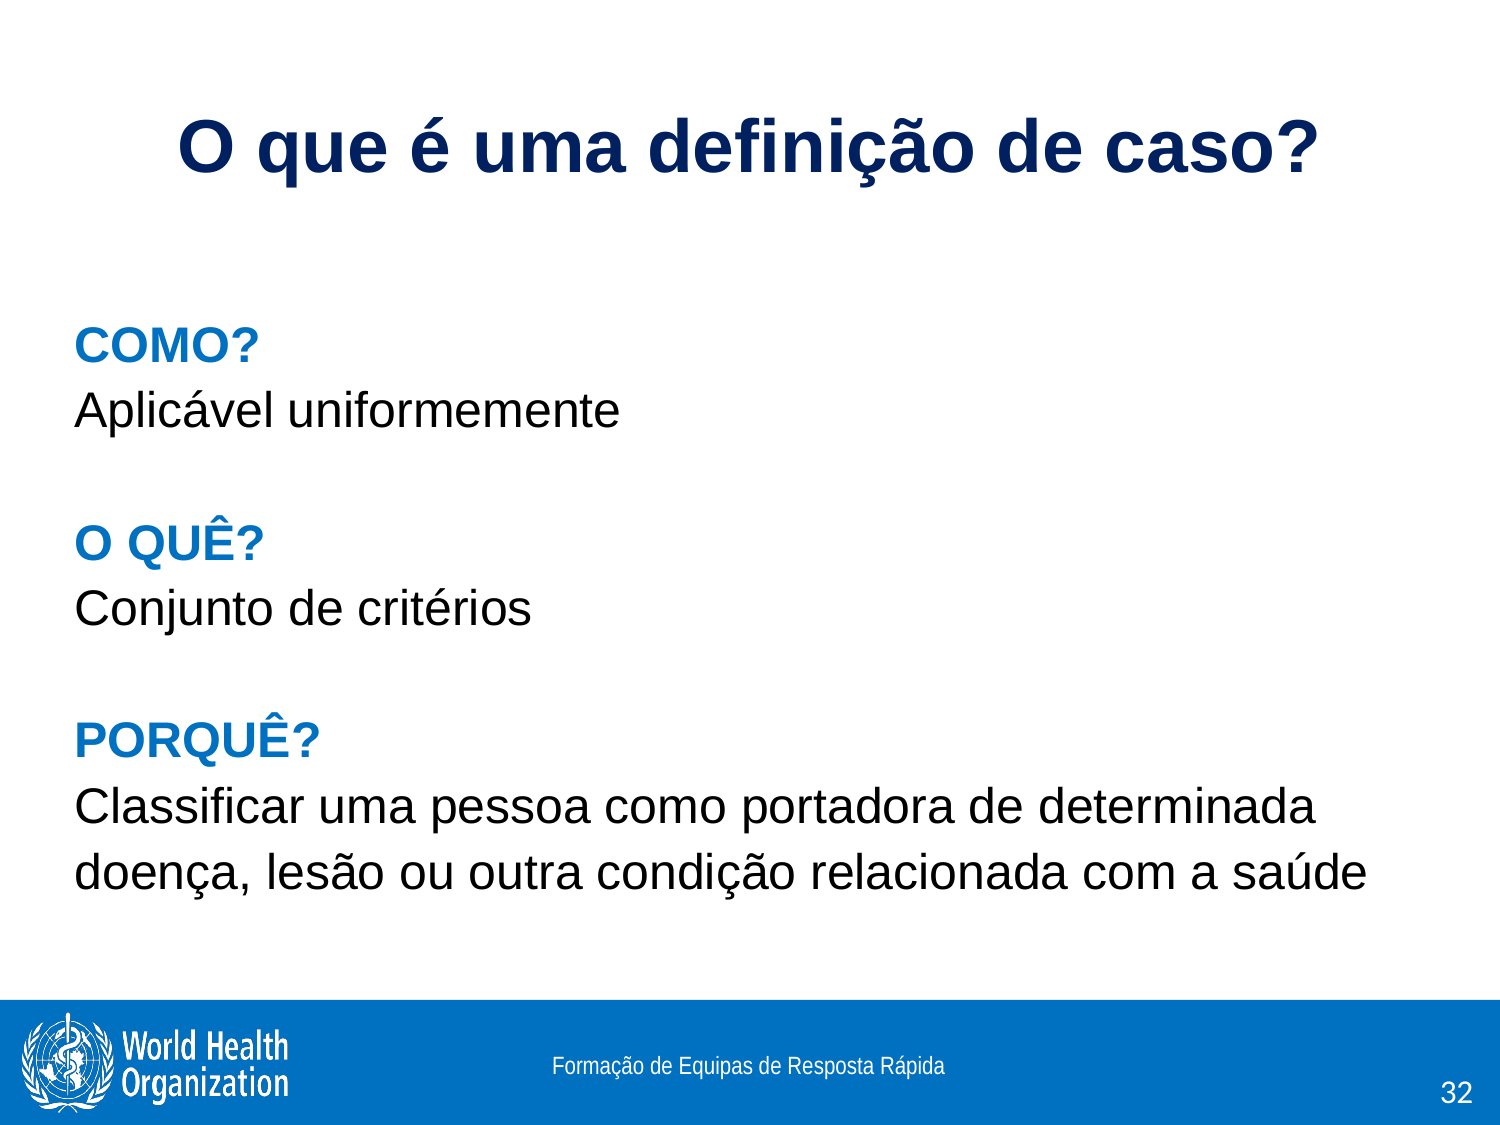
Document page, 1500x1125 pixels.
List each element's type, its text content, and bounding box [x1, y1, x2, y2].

picture [21, 1012, 288, 1113]
text_box O que é uma definição de caso? [62, 89, 1438, 256]
text_box COMO? Aplicável uniformemente O QUÊ? Conjunto de critérios PORQUÊ? Classificar uma pessoa como portadora de determinada doença, lesão ou outra condição relacionada com a saúde [60, 298, 1459, 908]
